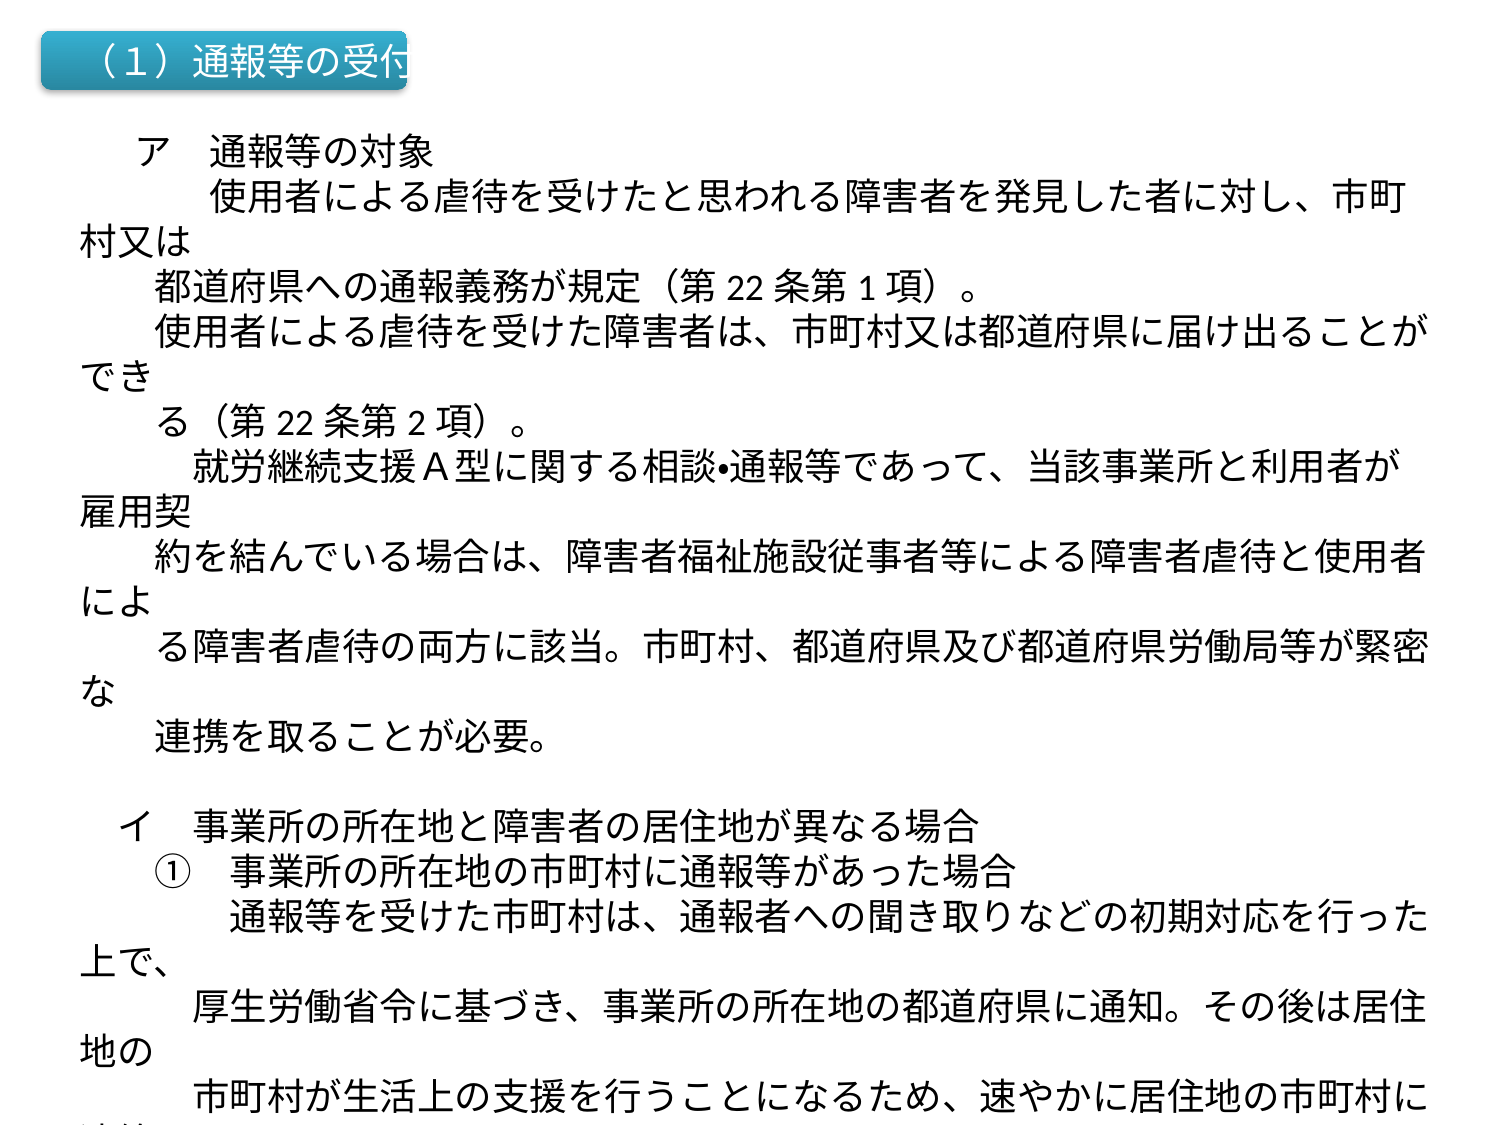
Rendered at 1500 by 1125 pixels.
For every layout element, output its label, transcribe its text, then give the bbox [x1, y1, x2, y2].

text_box [41, 30, 64, 90]
text_box （１）通報等の受付 ア 通報等の対象 使用者による虐待を受けたと思われる障害者を発見した者に対し、市町村又は 都道府県への通報義務が規定（第22条第1項）。 使用者による虐待を受けた障害者は、市町村又は都道府県に届け出ることができ る（第22条第2項）。 就労継続支援Ａ型に関する相談・通報等であって、当該事業所と利用者が雇用契 約を結んでいる場合は、障害者福祉施設従事者等による障害者虐待と使用者によ る障害者虐待の両方に該当。市町村、都道府県及び都道府県労働局等が緊密な 連携を取ることが必要。 イ 事業所の所在地と障害者の居住地が異なる場合 ① 事業所の所在地の市町村に通報等があった場合 通報等を受けた市町村は、通報者への聞き取りなどの初期対応を行った上で、 厚生労働省令に基づき、事業所の所在地の都道府県に通知。その後は居住地の 市町村が生活上の支援を行うことになるため、速やかに居住地の市町村に連絡。 ② 居住地の市町村に通報等があった場合 通報等を受けた市町村は、通報者への聞き取りなどの初期対応を行った上で、 厚生労働省令に基づき、事業所の所在地の都道府県に通知。 事業所への訪問調査等を行う際に、事業所の所在地の市町村の協力が必要な 場合は、事業所の所在地の市町村にも情報提供。 ③ 事業所の所在地又は居住地の都道府県に通報等があった場合 通報を受けた都道府県は、速やかに居住地の市町村に連絡する [64, 30, 1447, 1125]
